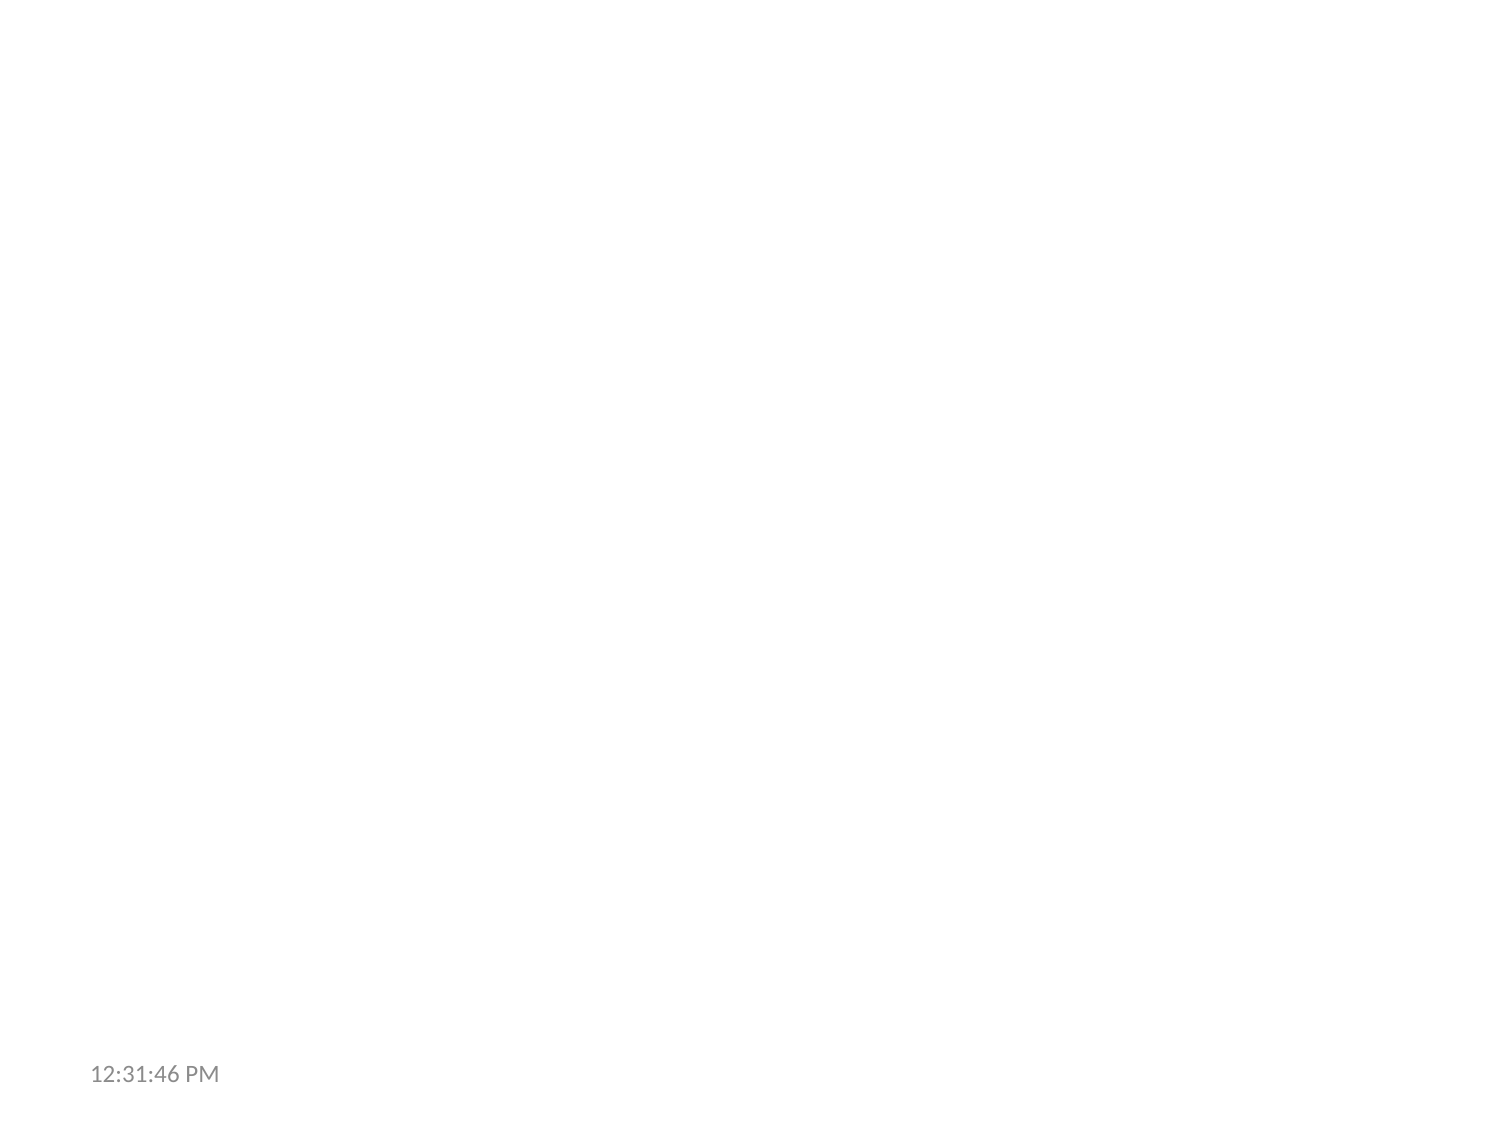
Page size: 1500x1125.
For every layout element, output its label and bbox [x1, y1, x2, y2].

slide_number [75, 1042, 425, 1103]
